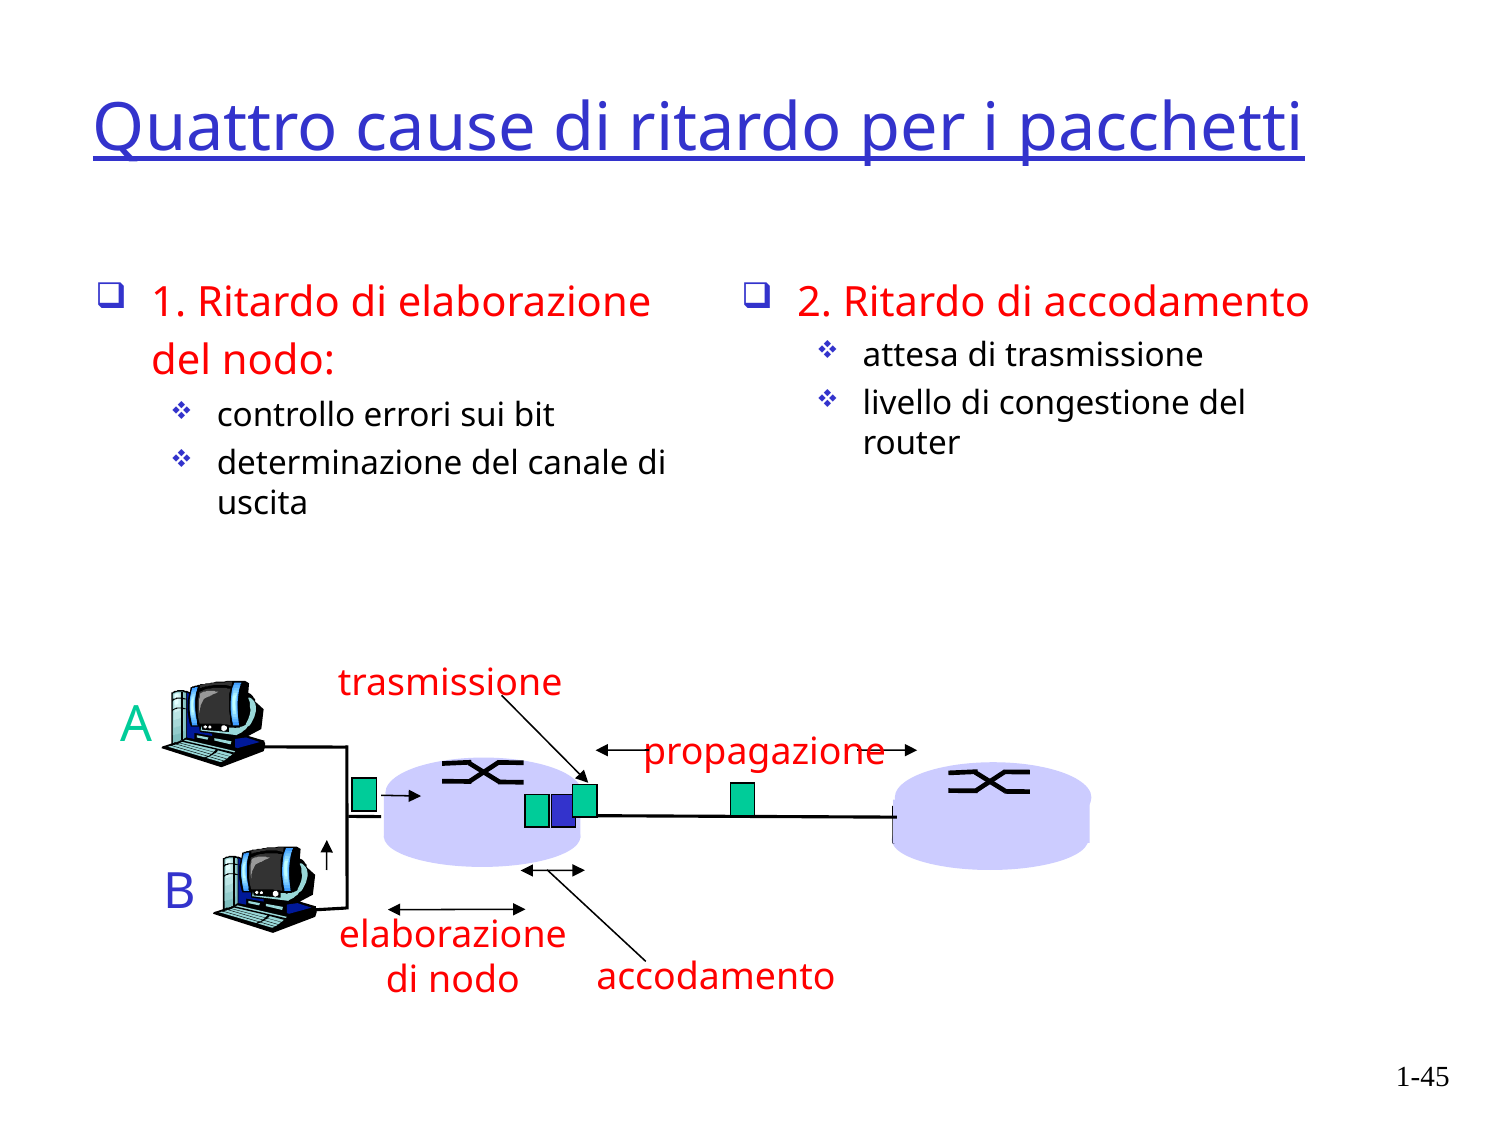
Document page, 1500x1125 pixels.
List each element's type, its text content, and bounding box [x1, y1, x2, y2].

title Quattro cause di ritardo per i pacchetti [77, 43, 1398, 205]
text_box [103, 650, 1092, 1008]
list 1. Ritardo di elaborazione del nodo: controllo errori sui bit determinazione del canale di uscita [80, 266, 706, 530]
slide_number 1-45 [1362, 1049, 1465, 1125]
text_box 2. Ritardo di accodamento attesa di trasmissione livello di congestione del router [726, 267, 1352, 592]
